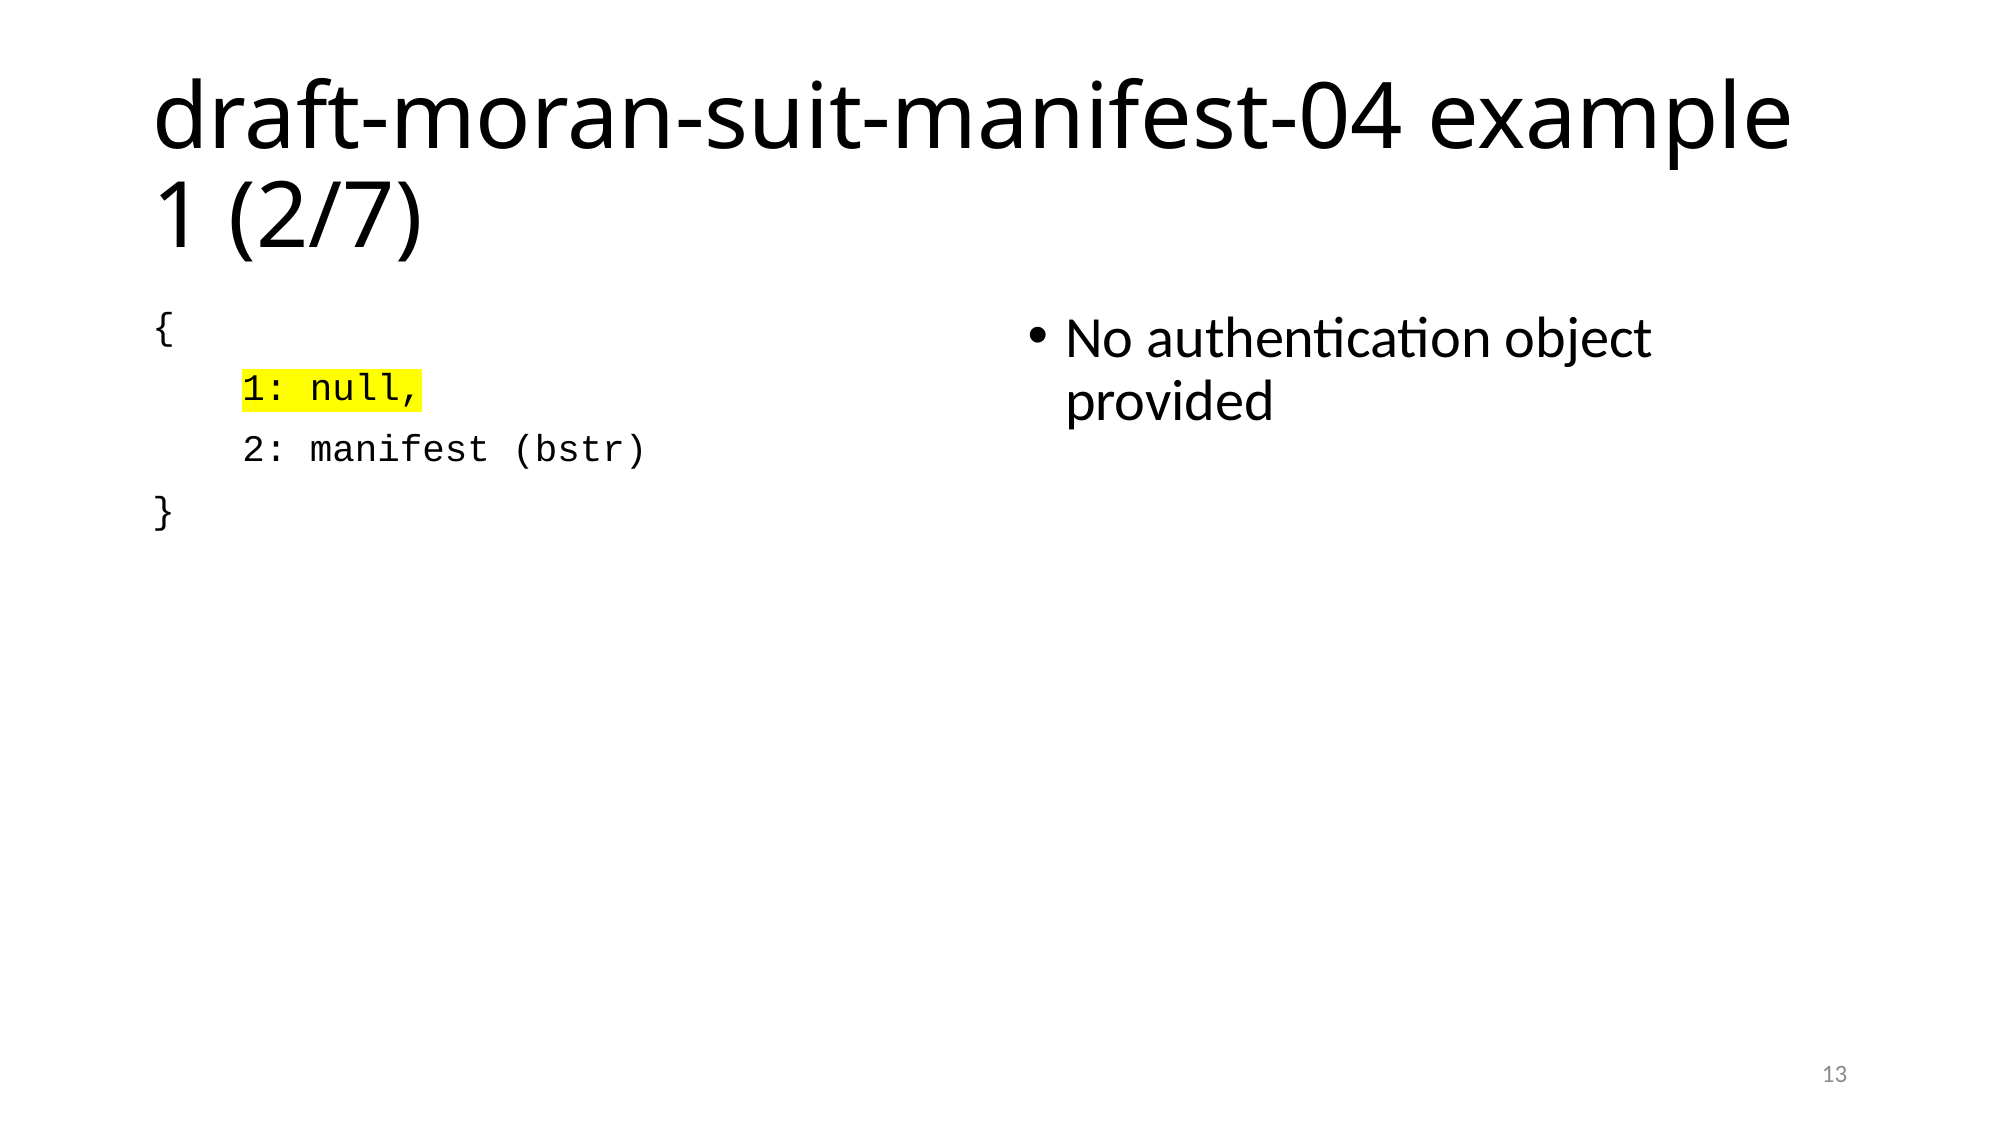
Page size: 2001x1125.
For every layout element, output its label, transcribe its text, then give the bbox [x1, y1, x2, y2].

title draft-moran-suit-manifest-04 example 1 (2/7) [137, 59, 1863, 278]
list { 1: null, 2: manifest (bstr) } [137, 299, 988, 1014]
list No authentication object provided [1012, 299, 1863, 1014]
slide_number 12 [1412, 1042, 1863, 1103]
